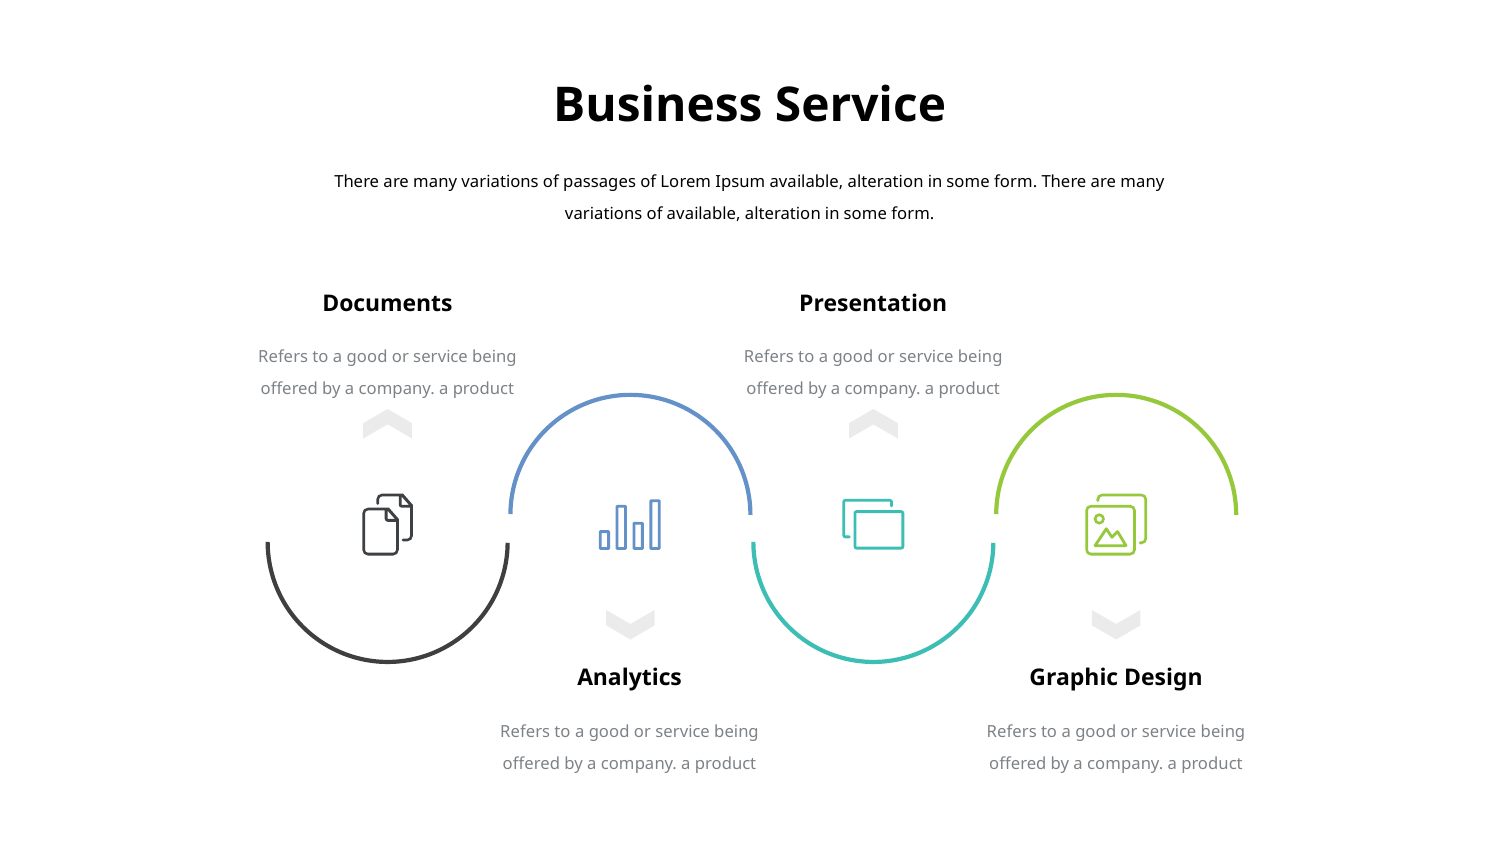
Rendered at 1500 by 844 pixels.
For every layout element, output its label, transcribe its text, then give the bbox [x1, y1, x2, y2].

text_box [510, 405, 751, 515]
text_box [1091, 609, 1141, 640]
text_box [376, 493, 413, 542]
text_box [598, 530, 611, 550]
text_box [632, 521, 644, 550]
text_box [853, 510, 905, 542]
text_box [606, 609, 655, 640]
text_box [753, 541, 994, 655]
text_box [849, 409, 898, 439]
text_box [615, 515, 627, 550]
text_box [267, 541, 508, 662]
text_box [212, 282, 1048, 397]
text_box [1085, 515, 1136, 556]
text_box [996, 394, 1237, 515]
text_box [842, 498, 893, 539]
text_box [363, 409, 412, 439]
text_box [1138, 515, 1148, 545]
text_box [362, 507, 399, 541]
text_box There are many variations of passages of Lorem Ipsum available, alteration in some form. There are many variations of available, alteration in some form. [309, 153, 1191, 217]
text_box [449, 656, 1287, 771]
text_box [649, 515, 661, 550]
text_box Business Service [386, 68, 1114, 137]
